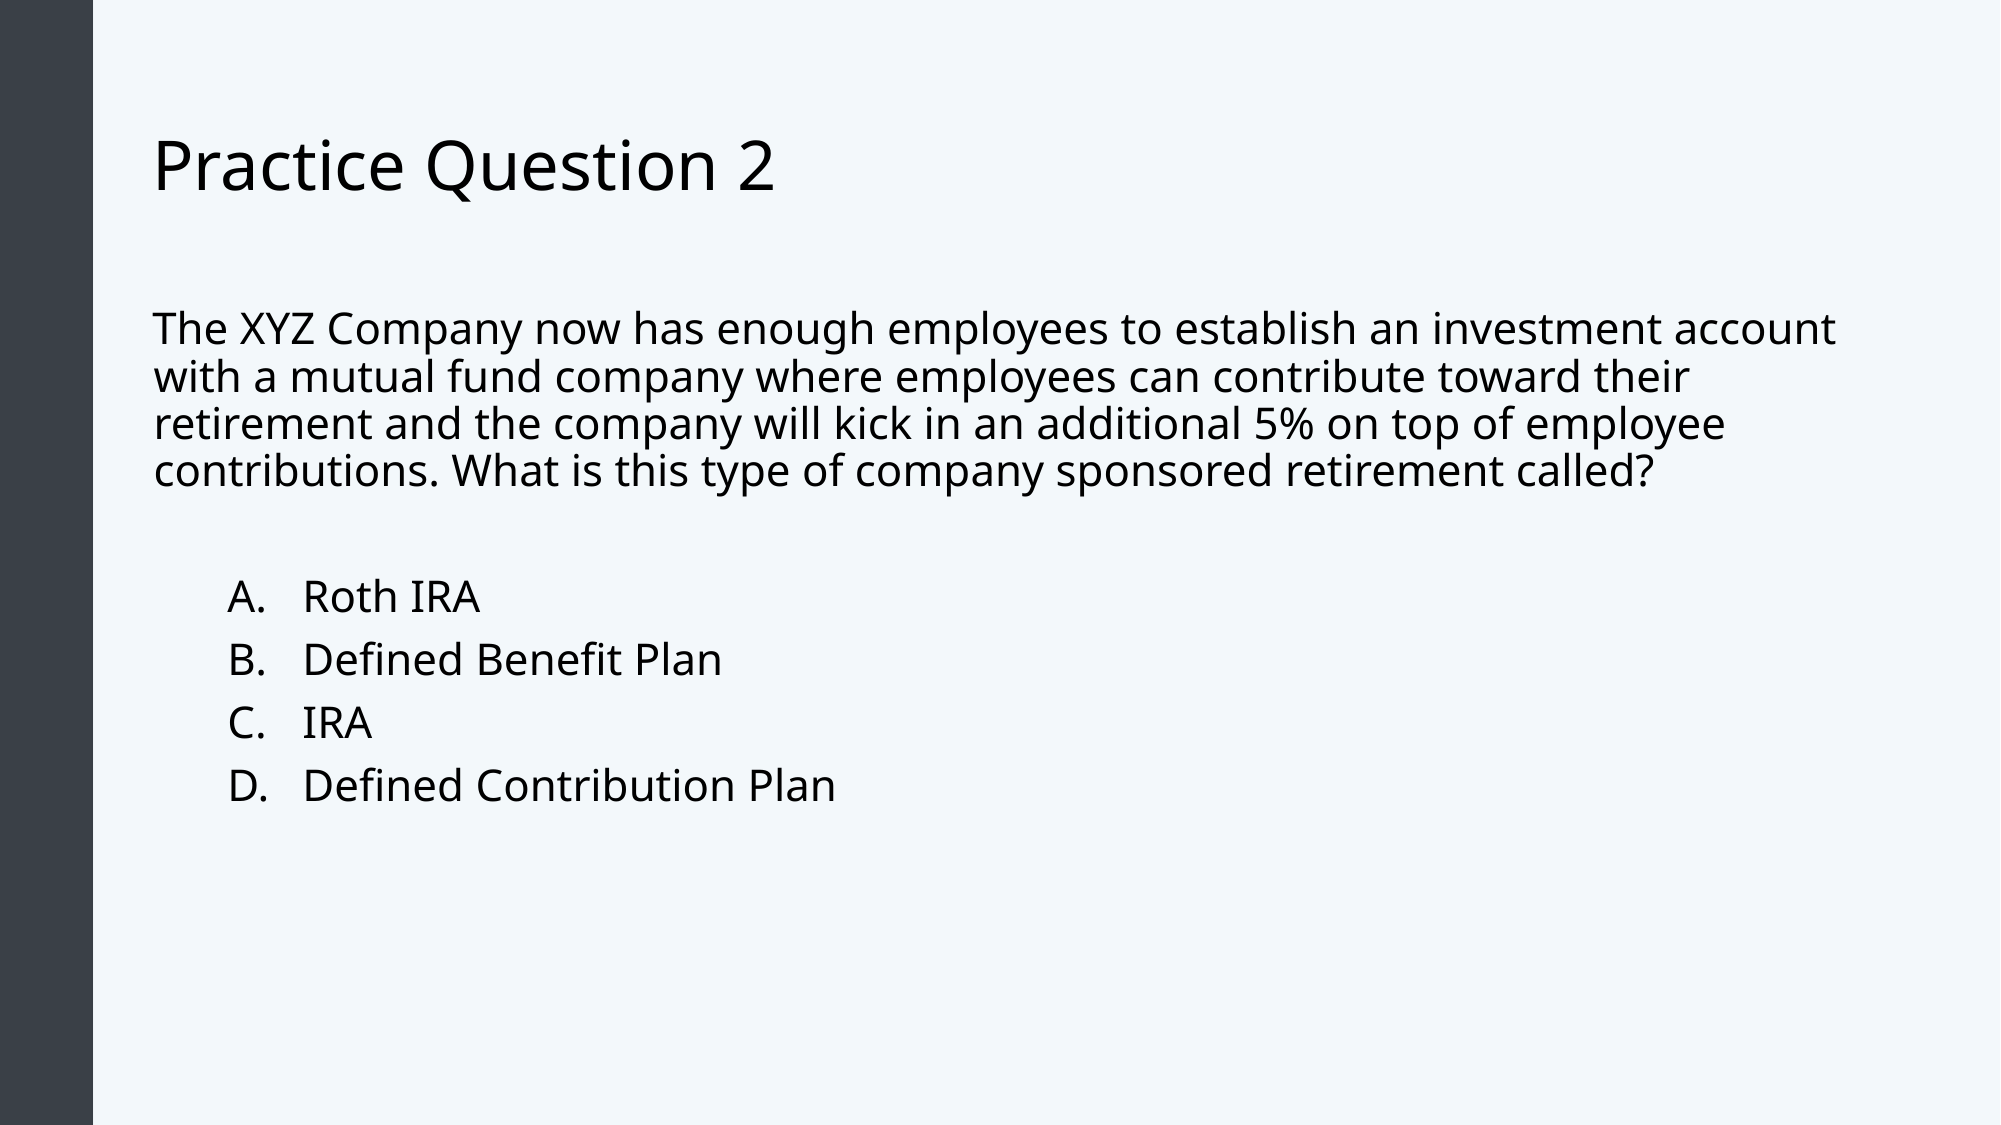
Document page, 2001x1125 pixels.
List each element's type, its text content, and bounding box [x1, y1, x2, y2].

list The XYZ Company now has enough employees to establish an investment account with a mutual fund company where employees can contribute toward their retirement and the company will kick in an additional 5% on top of employee contributions. What is this type of company sponsored retirement called? Roth IRA Defined Benefit Plan IRA Defined Contribution Plan [137, 299, 1863, 1014]
title Practice Question 2 [137, 59, 1863, 278]
